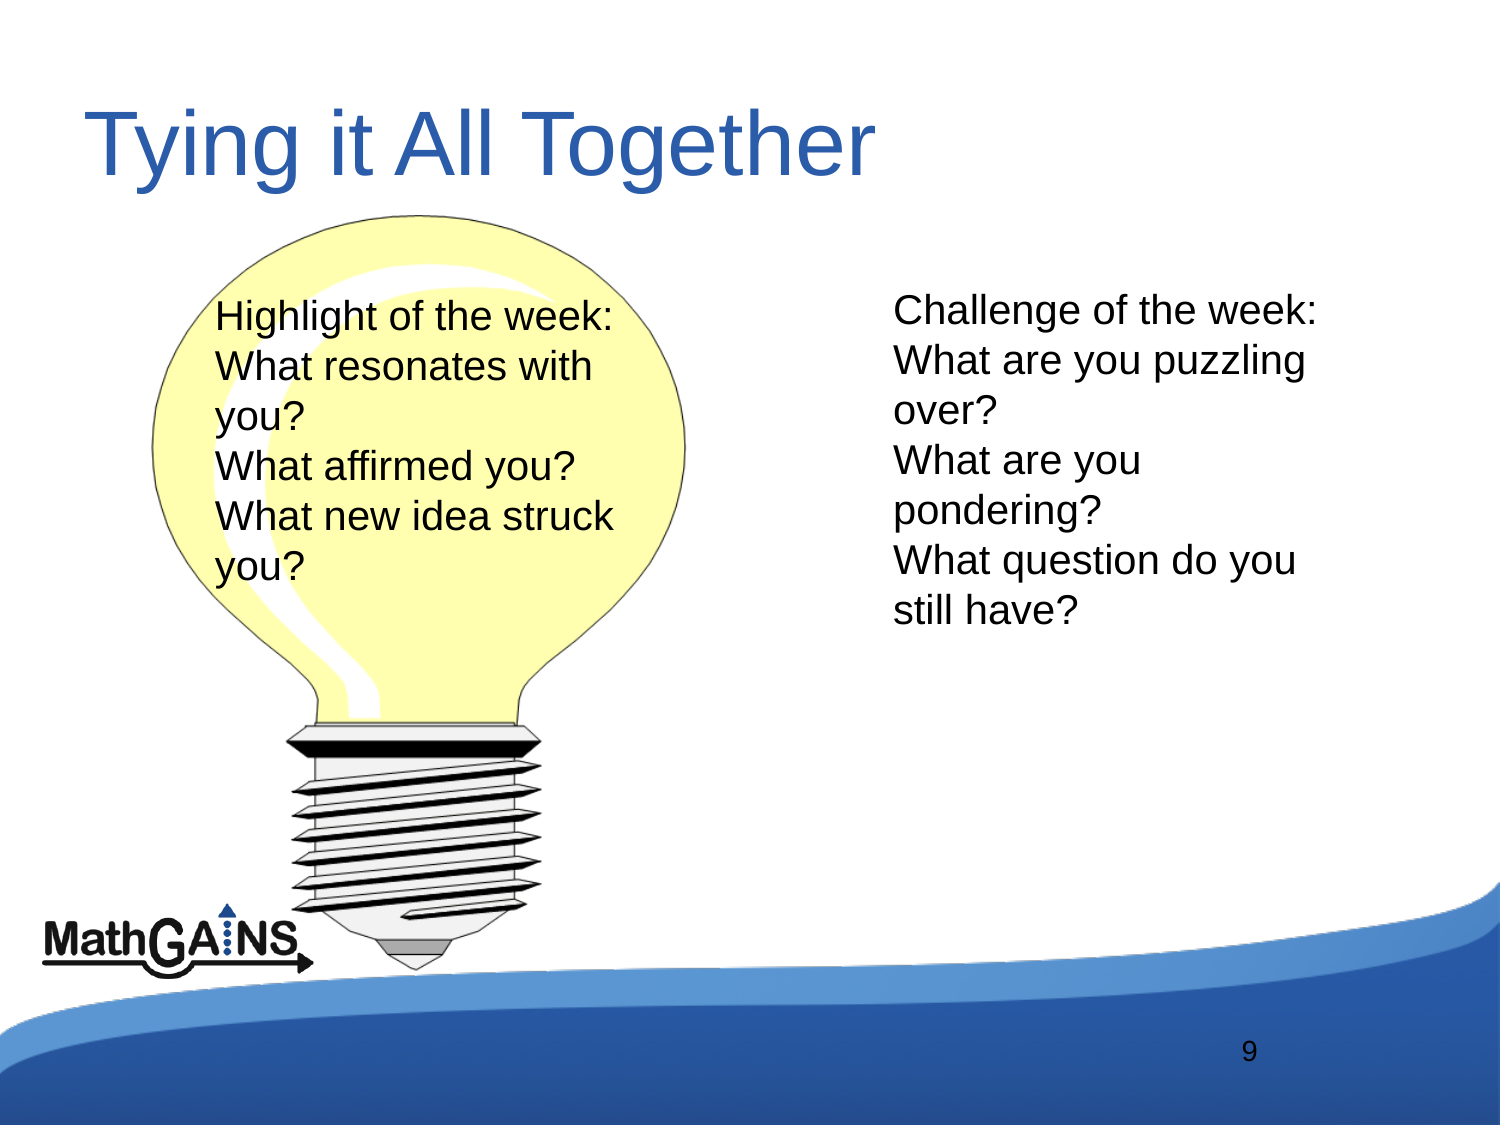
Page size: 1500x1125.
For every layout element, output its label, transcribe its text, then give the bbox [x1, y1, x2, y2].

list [149, 214, 688, 972]
picture [0, 878, 1500, 1125]
picture [721, 249, 1498, 748]
slide_number 9 [1223, 1023, 1277, 1075]
title Tying it All Together [75, 14, 1425, 263]
